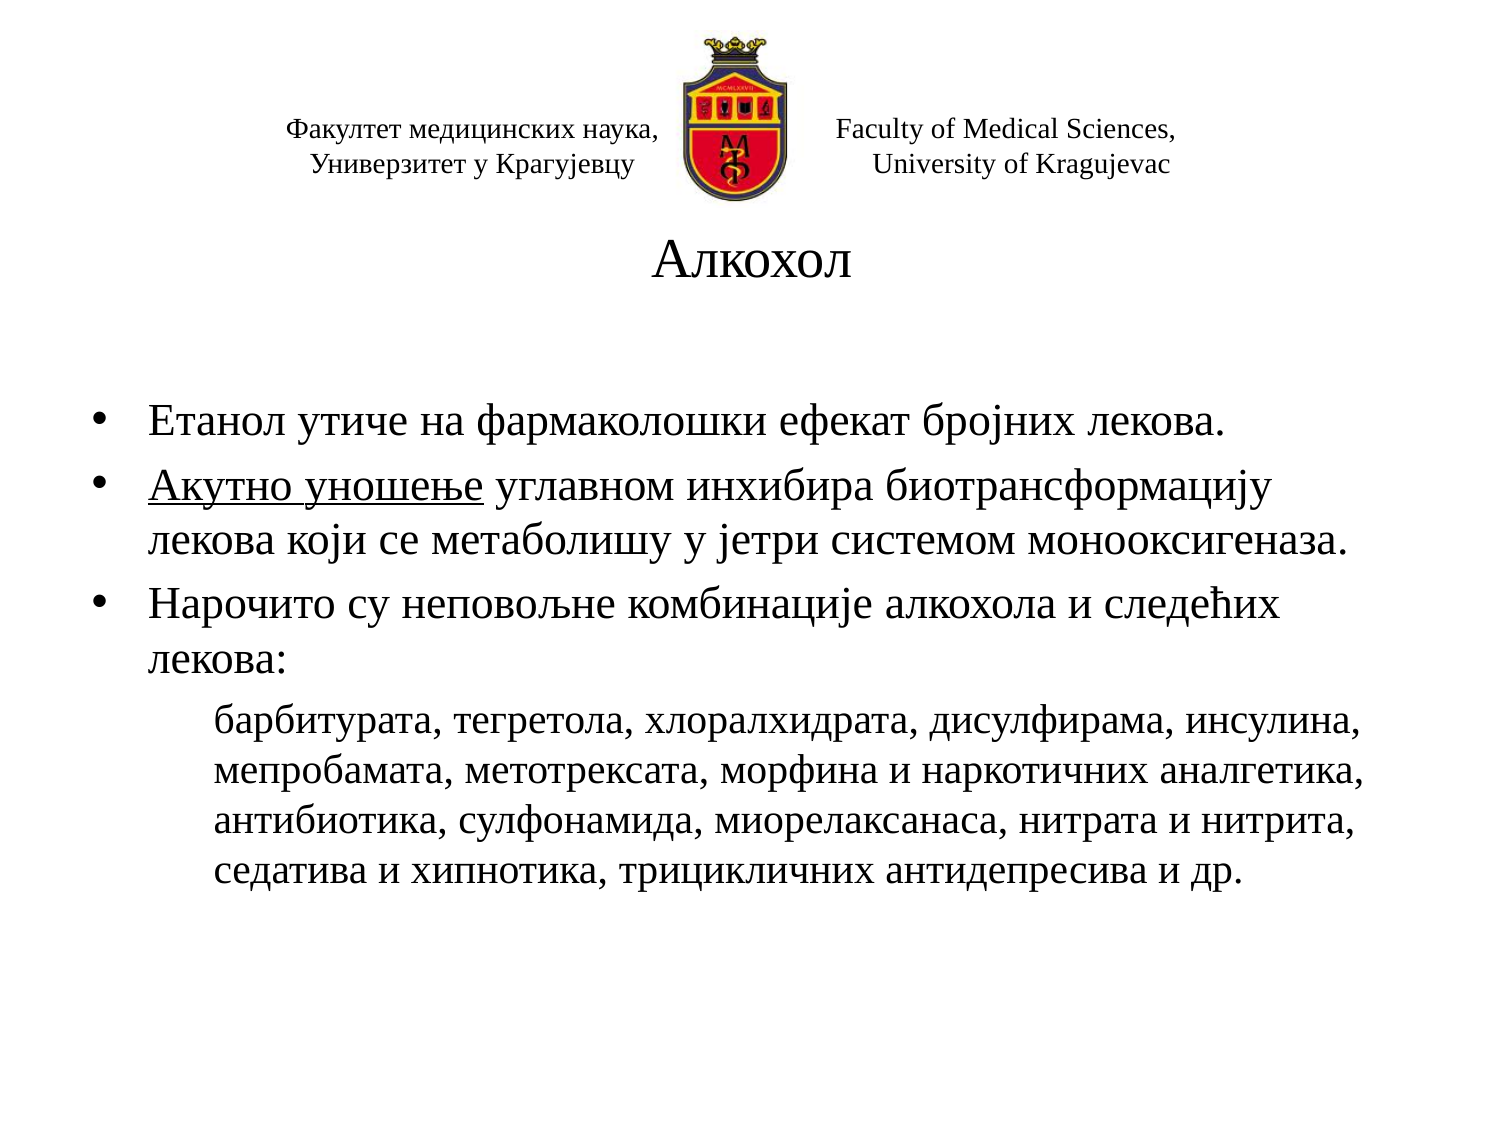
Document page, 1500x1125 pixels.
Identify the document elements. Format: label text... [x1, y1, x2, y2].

list Етанол утиче на фармаколошки ефекат бројних лекова. Акутно уношење углавном инхибира биотрансформацију лекова који се метаболишу у јетри системом монооксигеназа. Нарочито су неповољне комбинације алкохола и следећих лекова: барбитурата, тегретола, хлоралхидрата, дисулфирама, инсулина, мепробамата, метотрексата, морфина и наркотичних аналгетика, антибиотика, сулфонамида, миорелаксанаса, нитрата и нитрита, седатива и хипнотика, трицикличних антидепресива и др. [76, 382, 1427, 1125]
title Алкохол [76, 160, 1427, 349]
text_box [253, 30, 1223, 209]
